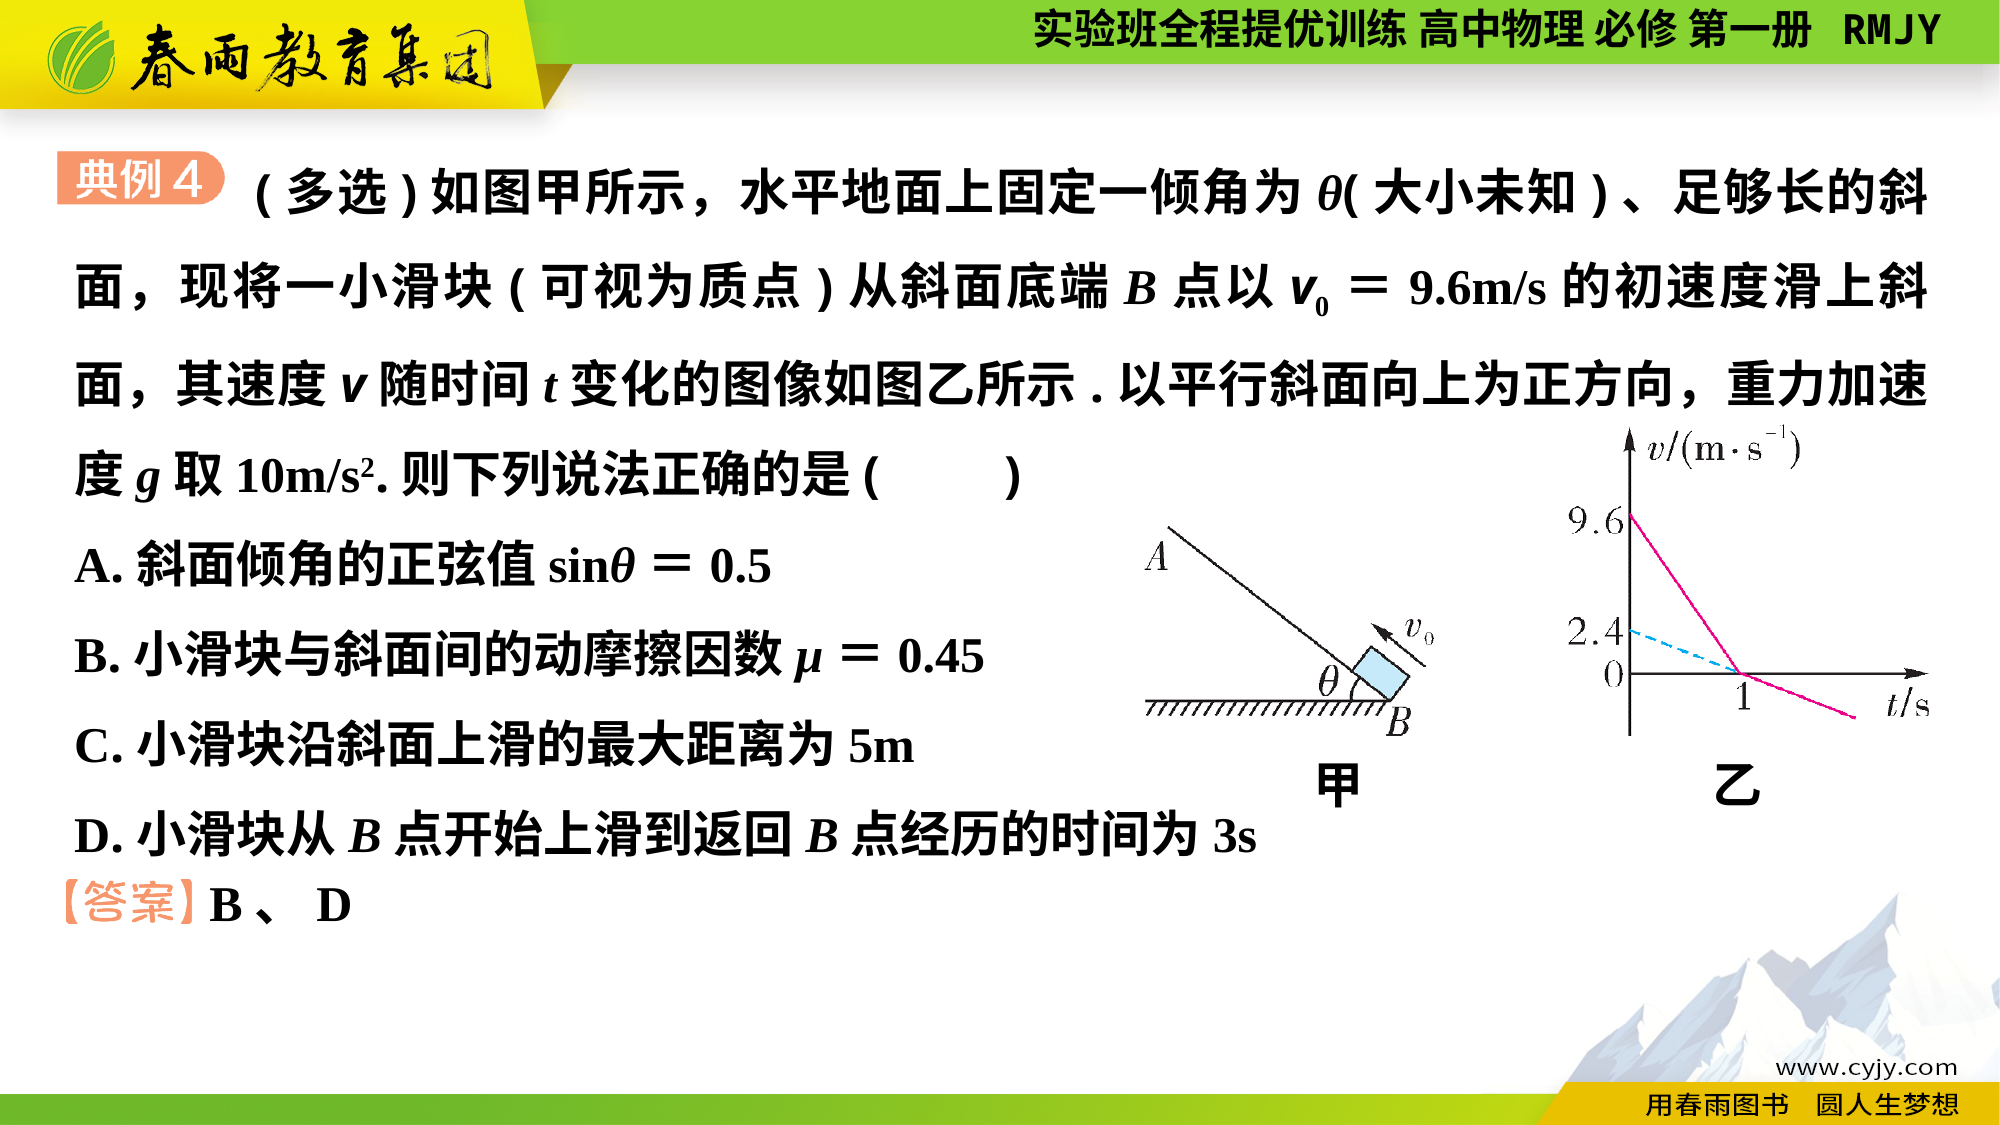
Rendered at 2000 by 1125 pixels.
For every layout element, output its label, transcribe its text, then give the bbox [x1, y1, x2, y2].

text_box 甲 乙 [1298, 752, 1778, 821]
picture [0, 0, 2000, 1125]
text_box B、D [194, 863, 368, 939]
list (多选)如图甲所示，水平地面上固定一倾角为θ(大小未知)、足够长的斜面，现将一小滑块(可视为质点)从斜面底端B点以v0＝9.6m/s的初速度滑上斜面，其速度v随时间t变化的图像如图乙所示.以平行斜面向上为正方向，重力加速度g取10m/s2.则下列说法正确的是( ) A.斜面倾角的正弦值sinθ＝0.5 B.小滑块与斜面间的动摩擦因数μ＝0.45 C.小滑块沿斜面上滑的最大距离为5m D.小滑块从B点开始上滑到返回B点经历的时间为3s [59, 122, 1944, 865]
